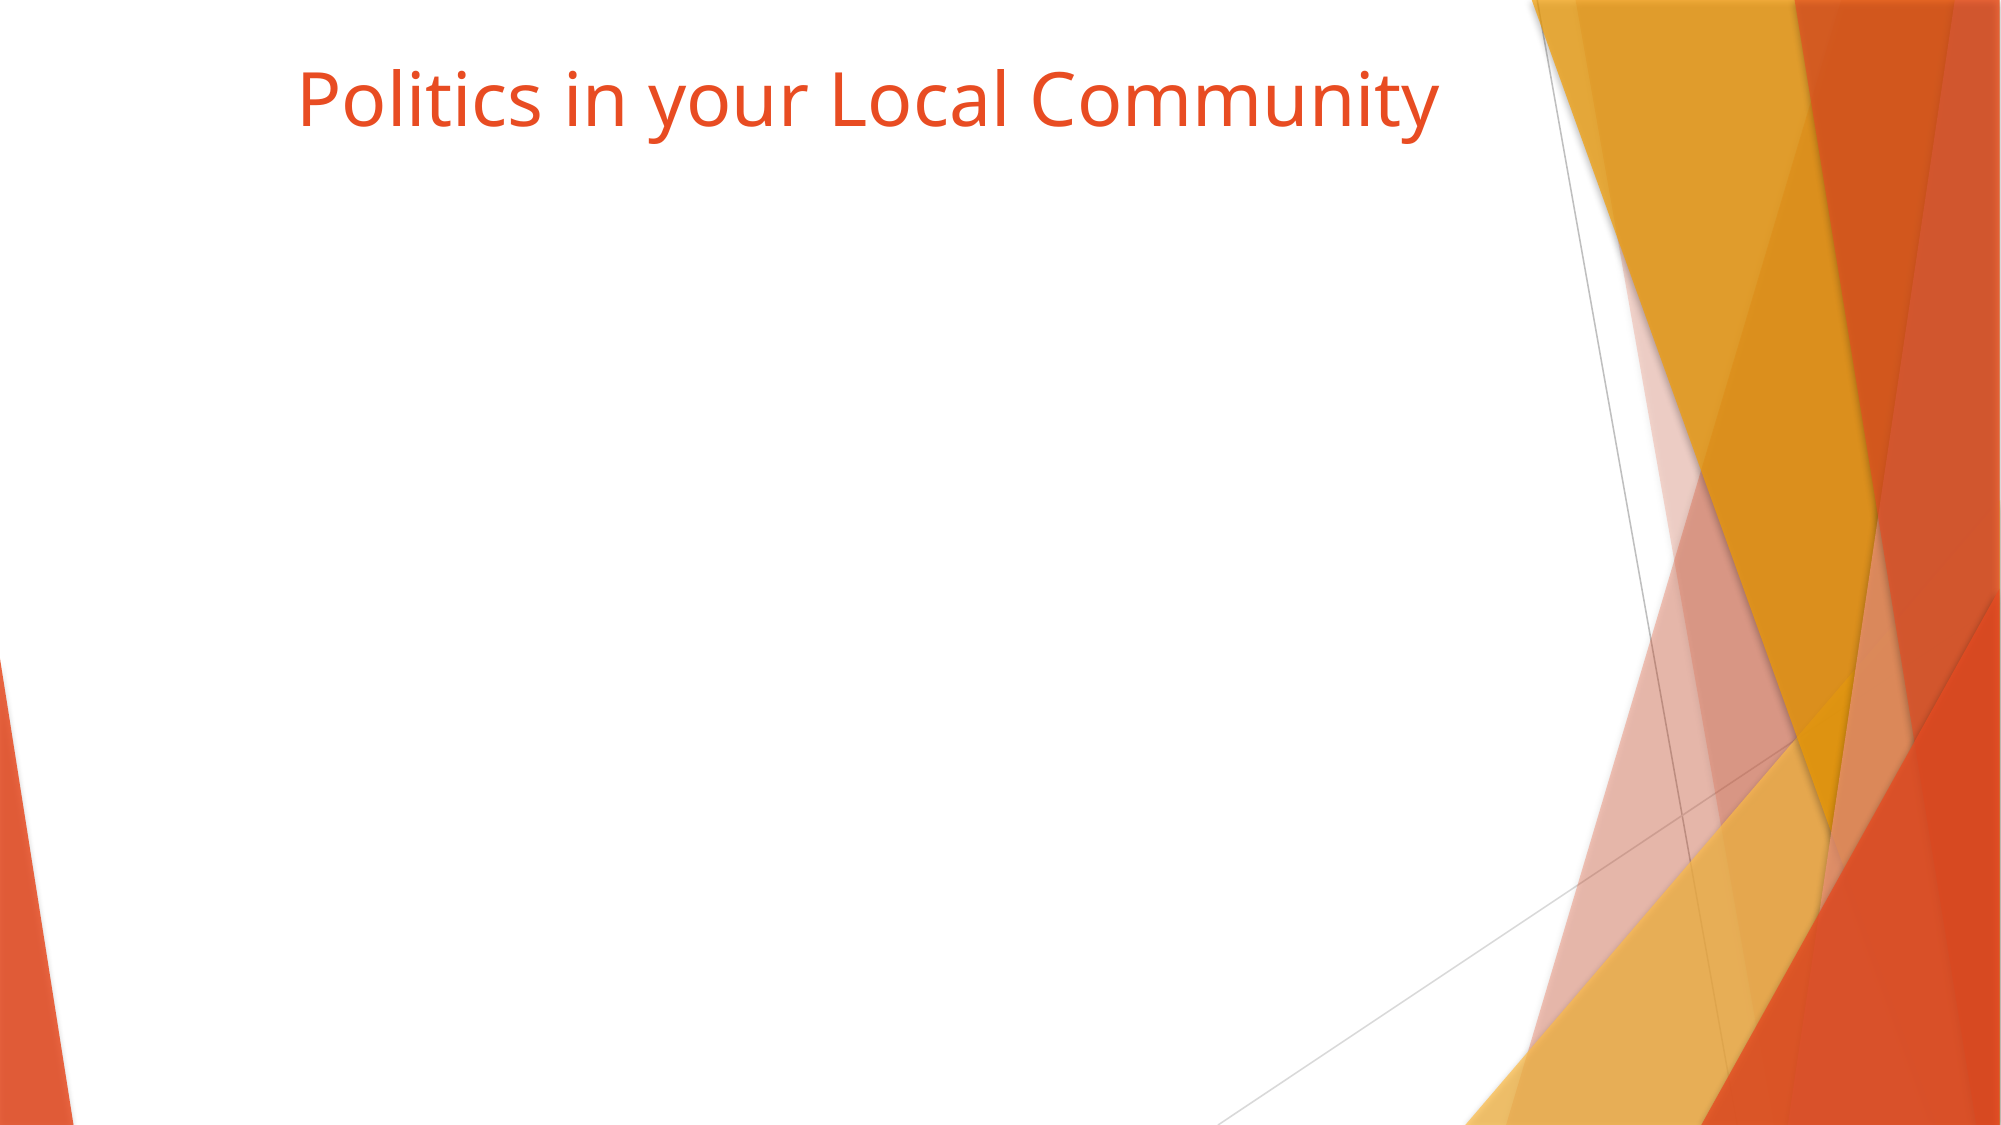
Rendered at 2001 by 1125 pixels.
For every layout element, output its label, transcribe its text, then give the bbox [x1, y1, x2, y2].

title Politics in your Local Community [152, 43, 1604, 168]
text_box [109, 187, 1732, 373]
